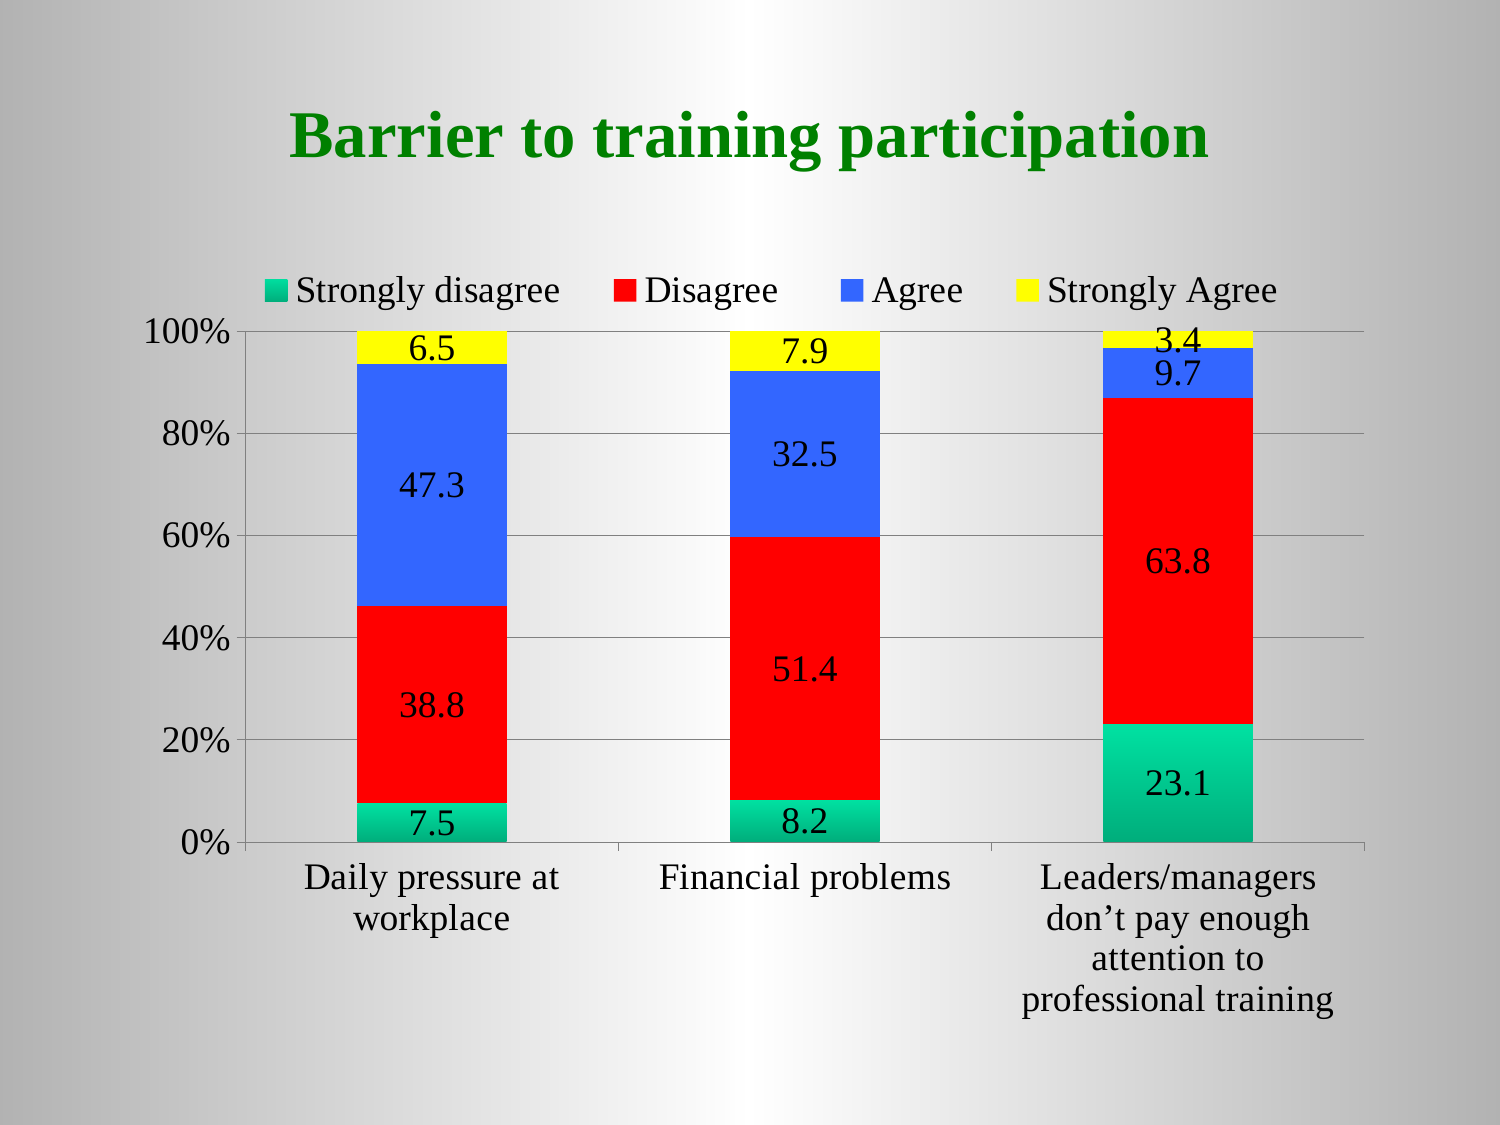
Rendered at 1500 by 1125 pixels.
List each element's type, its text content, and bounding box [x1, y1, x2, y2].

chart [112, 224, 1388, 1088]
title Barrier to training participation [24, 37, 1475, 225]
